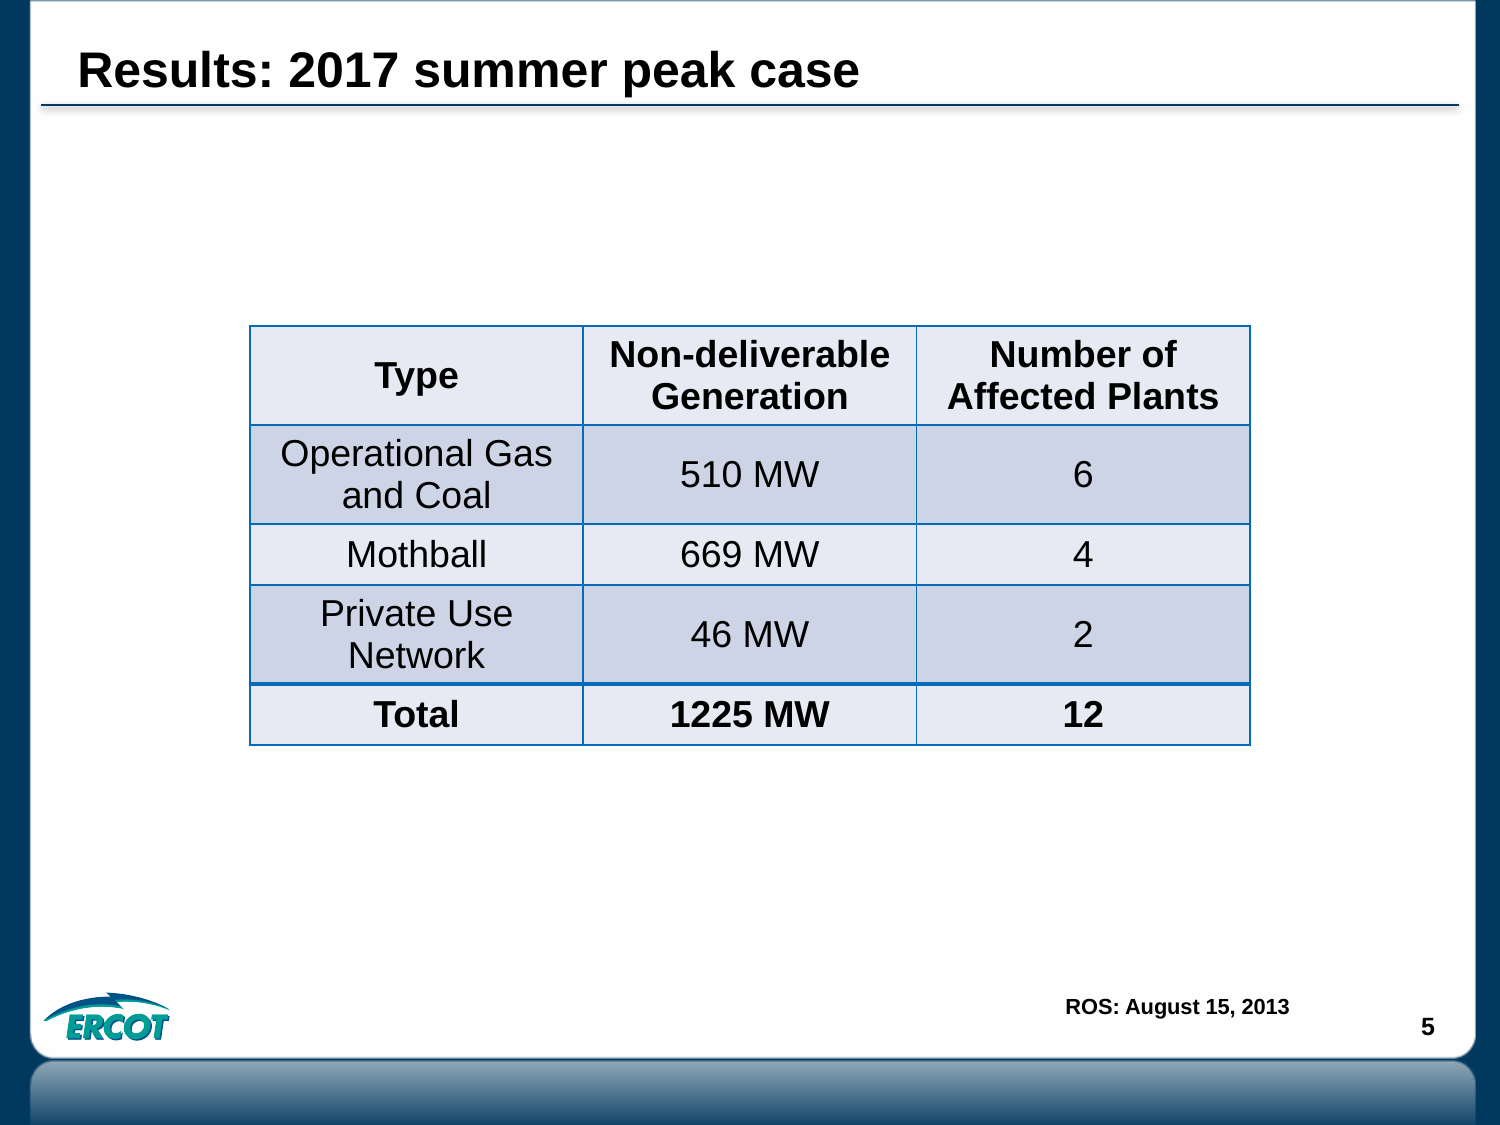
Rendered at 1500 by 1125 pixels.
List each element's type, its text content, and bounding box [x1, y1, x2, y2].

table_cell 46 MW [584, 586, 916, 682]
title Results: 2017 summer peak case [62, 29, 1450, 106]
table_cell 2 [917, 586, 1249, 682]
table_header Non-deliverable Generation [584, 327, 916, 424]
table_cell 510 MW [584, 426, 916, 523]
table_header Number of Affected Plants [917, 327, 1249, 424]
table_cell Mothball [251, 525, 582, 584]
table_cell 1225 MW [584, 686, 916, 744]
table_cell 12 [917, 686, 1249, 744]
table_cell 4 [917, 525, 1249, 584]
table_cell Total [251, 686, 582, 744]
table_cell 669 MW [584, 525, 916, 584]
picture [0, 0, 1500, 1125]
table_cell 6 [917, 426, 1249, 523]
table_cell Operational Gas and Coal [251, 426, 582, 523]
table_header Type [251, 327, 582, 424]
table_cell Private Use Network [251, 586, 582, 682]
